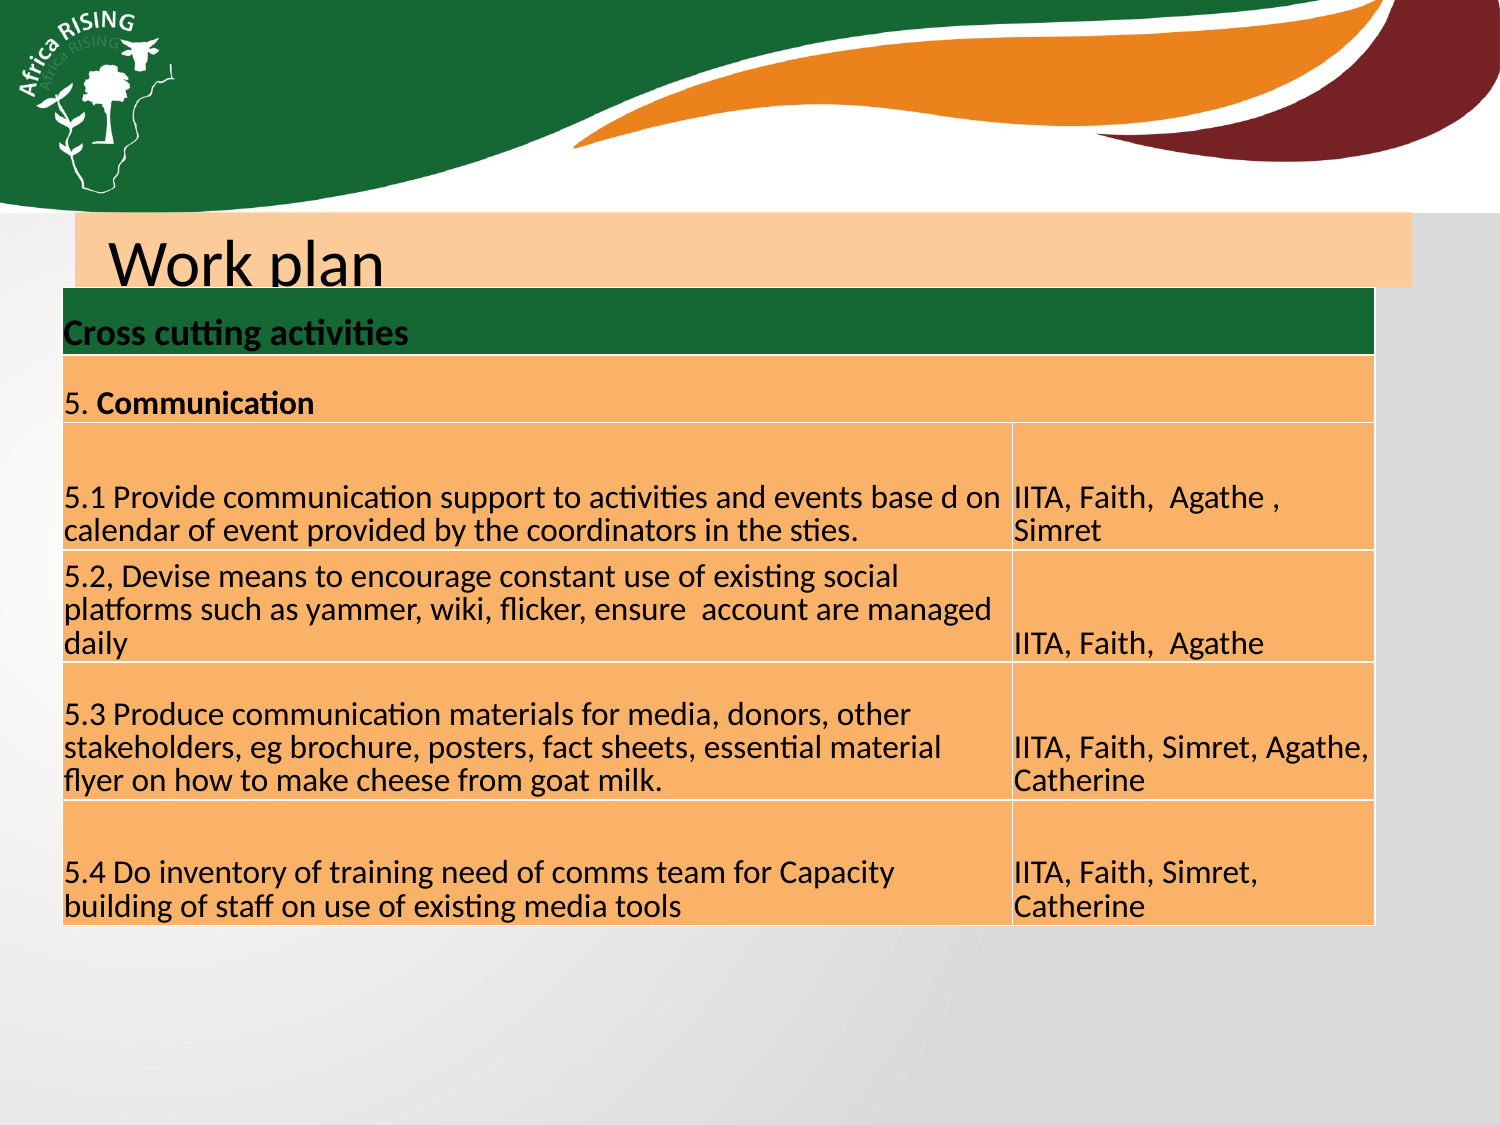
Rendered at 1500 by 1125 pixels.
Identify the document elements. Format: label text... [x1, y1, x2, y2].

table_cell IITA, Faith, Simret, Agathe, Catherine [1013, 663, 1374, 799]
table_cell 5. Communication [63, 356, 1374, 422]
table_cell 5.4 Do inventory of training need of comms team for Capacity building of staff on use of existing media tools [63, 801, 1012, 925]
table_cell 5.1 Provide communication support to activities and events base d on calendar of event provided by the coordinators in the sties. [63, 423, 1012, 549]
table_cell 5.2, Devise means to encourage constant use of existing social platforms such as yammer, wiki, flicker, ensure account are managed daily [63, 551, 1012, 661]
table_cell 5.3 Produce communication materials for media, donors, other stakeholders, eg brochure, posters, fact sheets, essential material flyer on how to make cheese from goat milk. [63, 663, 1012, 799]
table_cell IITA, Faith, Simret, Catherine [1013, 801, 1374, 925]
picture [0, 0, 1500, 213]
table_header Cross cutting activities [63, 288, 1374, 354]
table_cell IITA, Faith, Agathe [1013, 551, 1374, 661]
list Work plan [75, 212, 1413, 288]
table_cell IITA, Faith, Agathe , Simret [1013, 423, 1374, 549]
